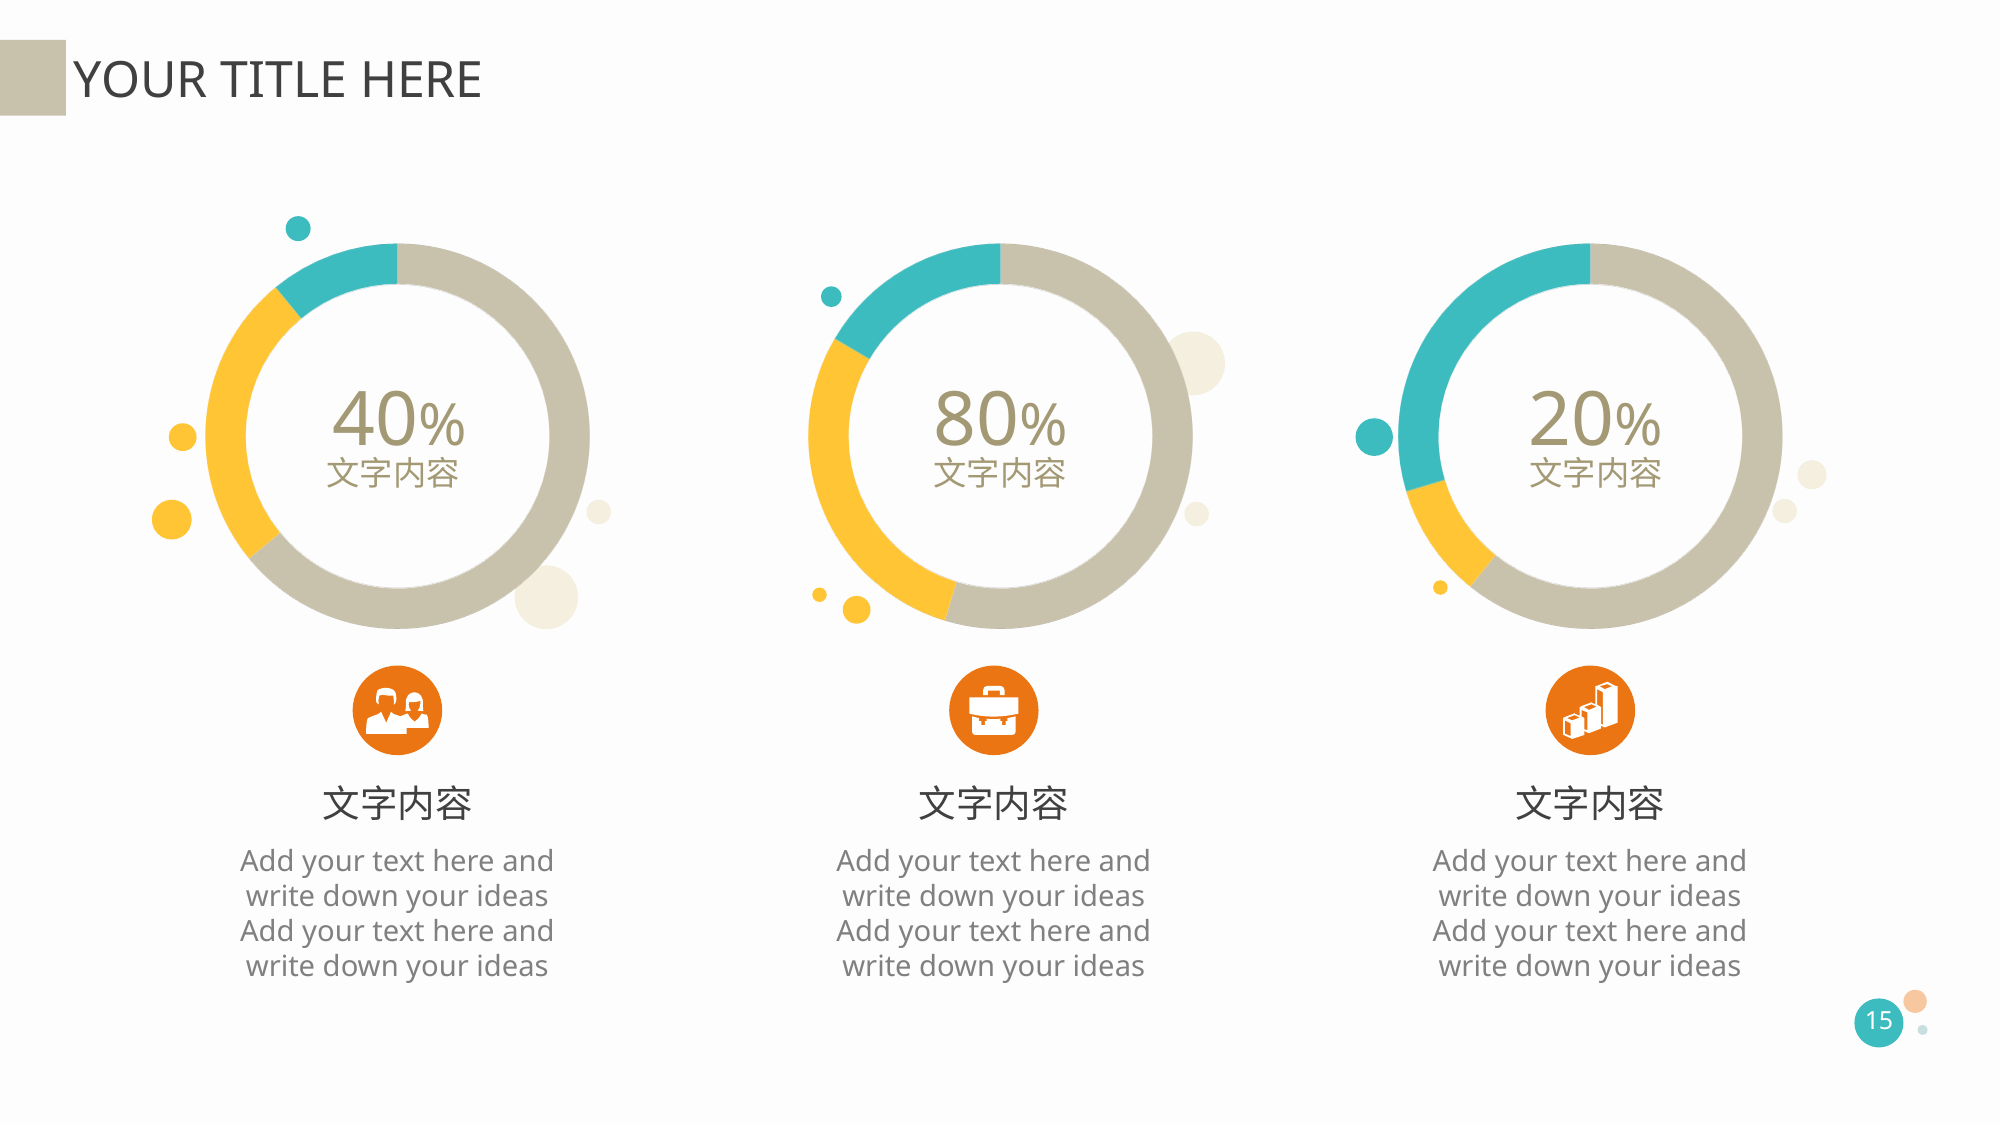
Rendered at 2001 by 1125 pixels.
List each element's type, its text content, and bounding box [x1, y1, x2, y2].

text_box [1324, 221, 1913, 652]
text_box YOUR TITLE HERE [59, 39, 499, 115]
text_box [1545, 665, 1636, 756]
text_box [74, 221, 677, 652]
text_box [1395, 772, 1785, 992]
slide_number 15 [1843, 992, 1915, 1053]
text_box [202, 772, 593, 992]
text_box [949, 665, 1039, 756]
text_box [352, 665, 443, 756]
text_box [0, 39, 67, 117]
picture [66, 212, 1922, 661]
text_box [799, 772, 1188, 992]
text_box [677, 221, 1324, 652]
